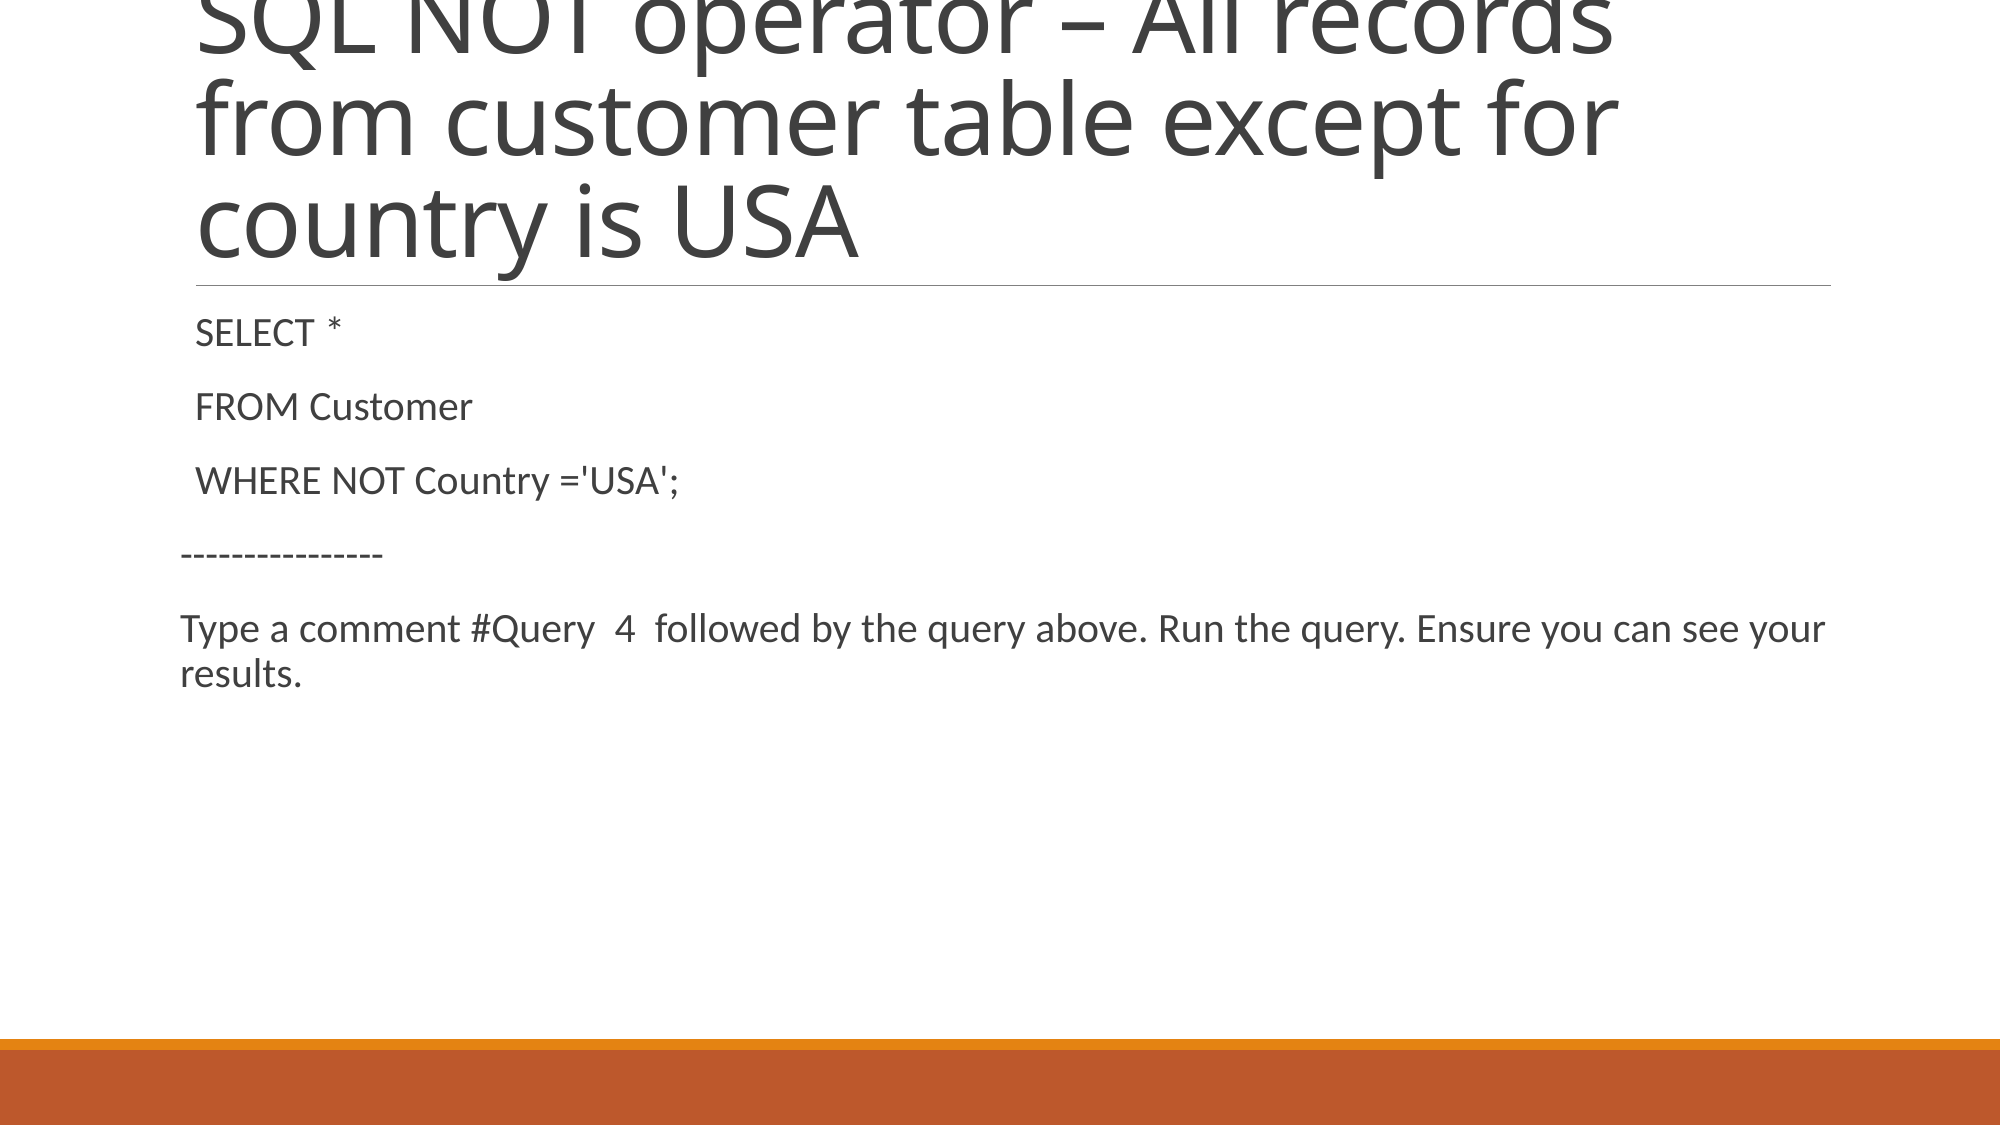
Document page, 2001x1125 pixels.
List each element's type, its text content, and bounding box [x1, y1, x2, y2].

list SELECT * FROM Customer WHERE NOT Country ='USA'; ---------------- Type a comment #Query 4 followed by the query above. Run the query. Ensure you can see your results. [180, 302, 1830, 963]
title SQL NOT operator – All records from customer table except for country is USA [180, 47, 1830, 285]
